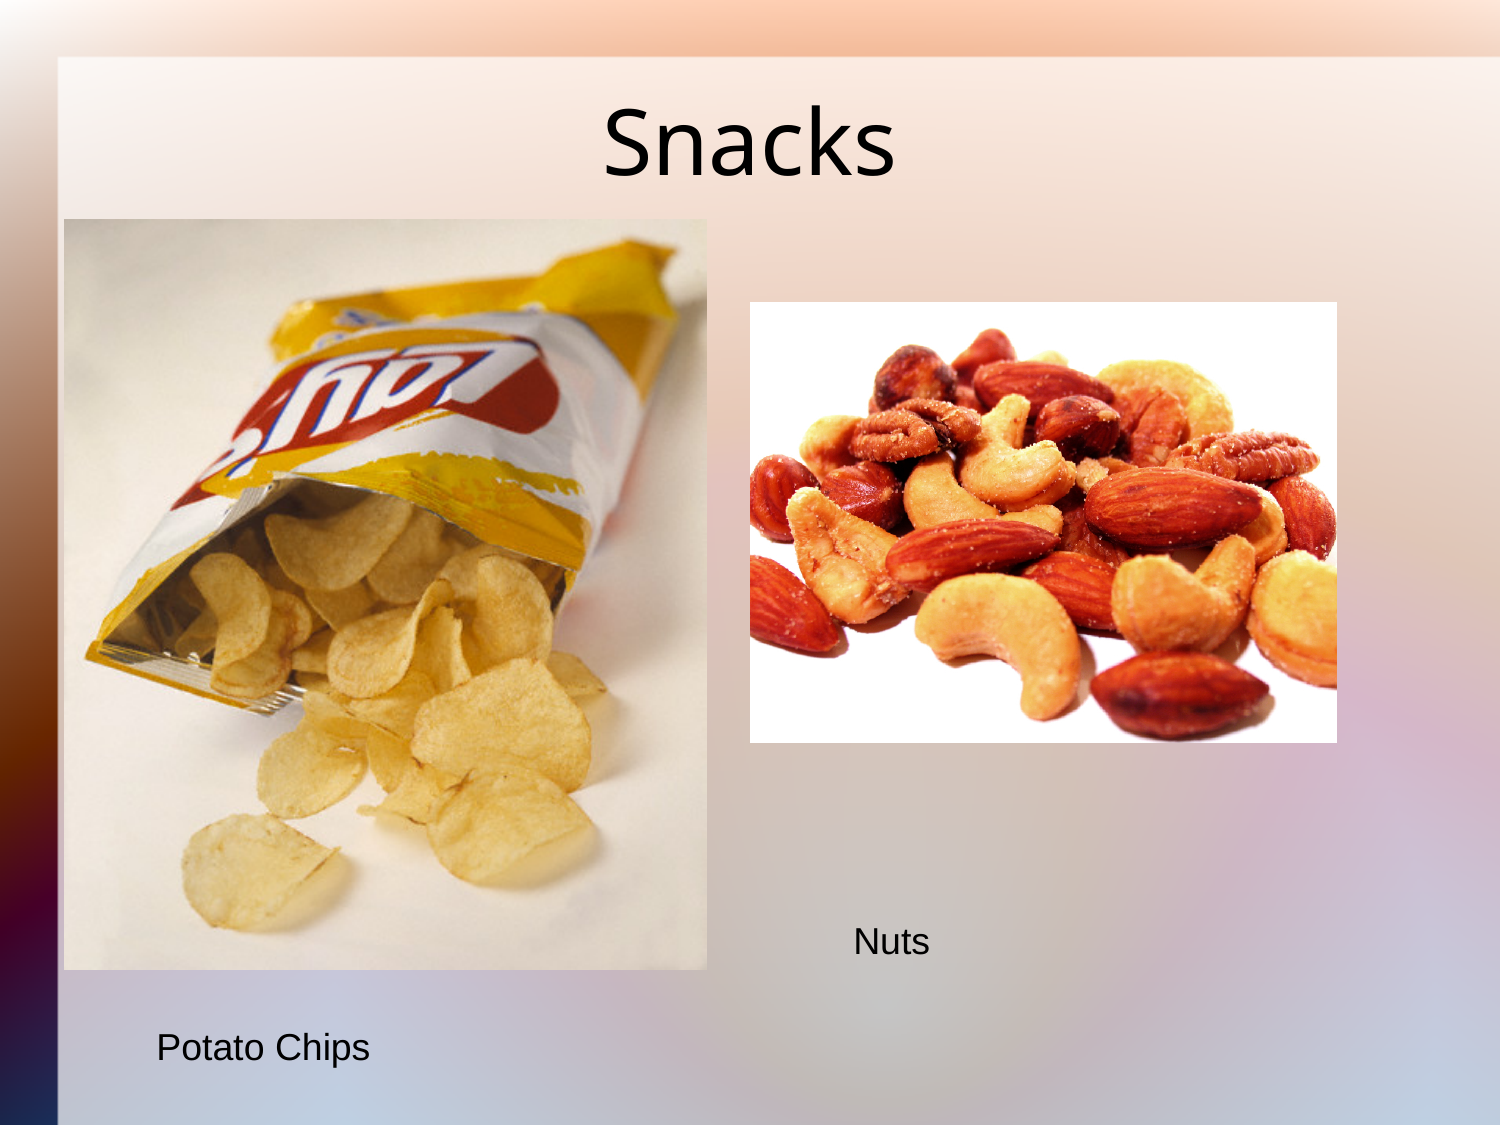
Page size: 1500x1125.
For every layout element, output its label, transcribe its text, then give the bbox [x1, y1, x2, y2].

text_box Snacks [74, 45, 1425, 233]
text_box Nuts [838, 909, 1276, 967]
text_box Potato Chips [141, 1015, 685, 1073]
picture [0, 0, 1500, 1125]
